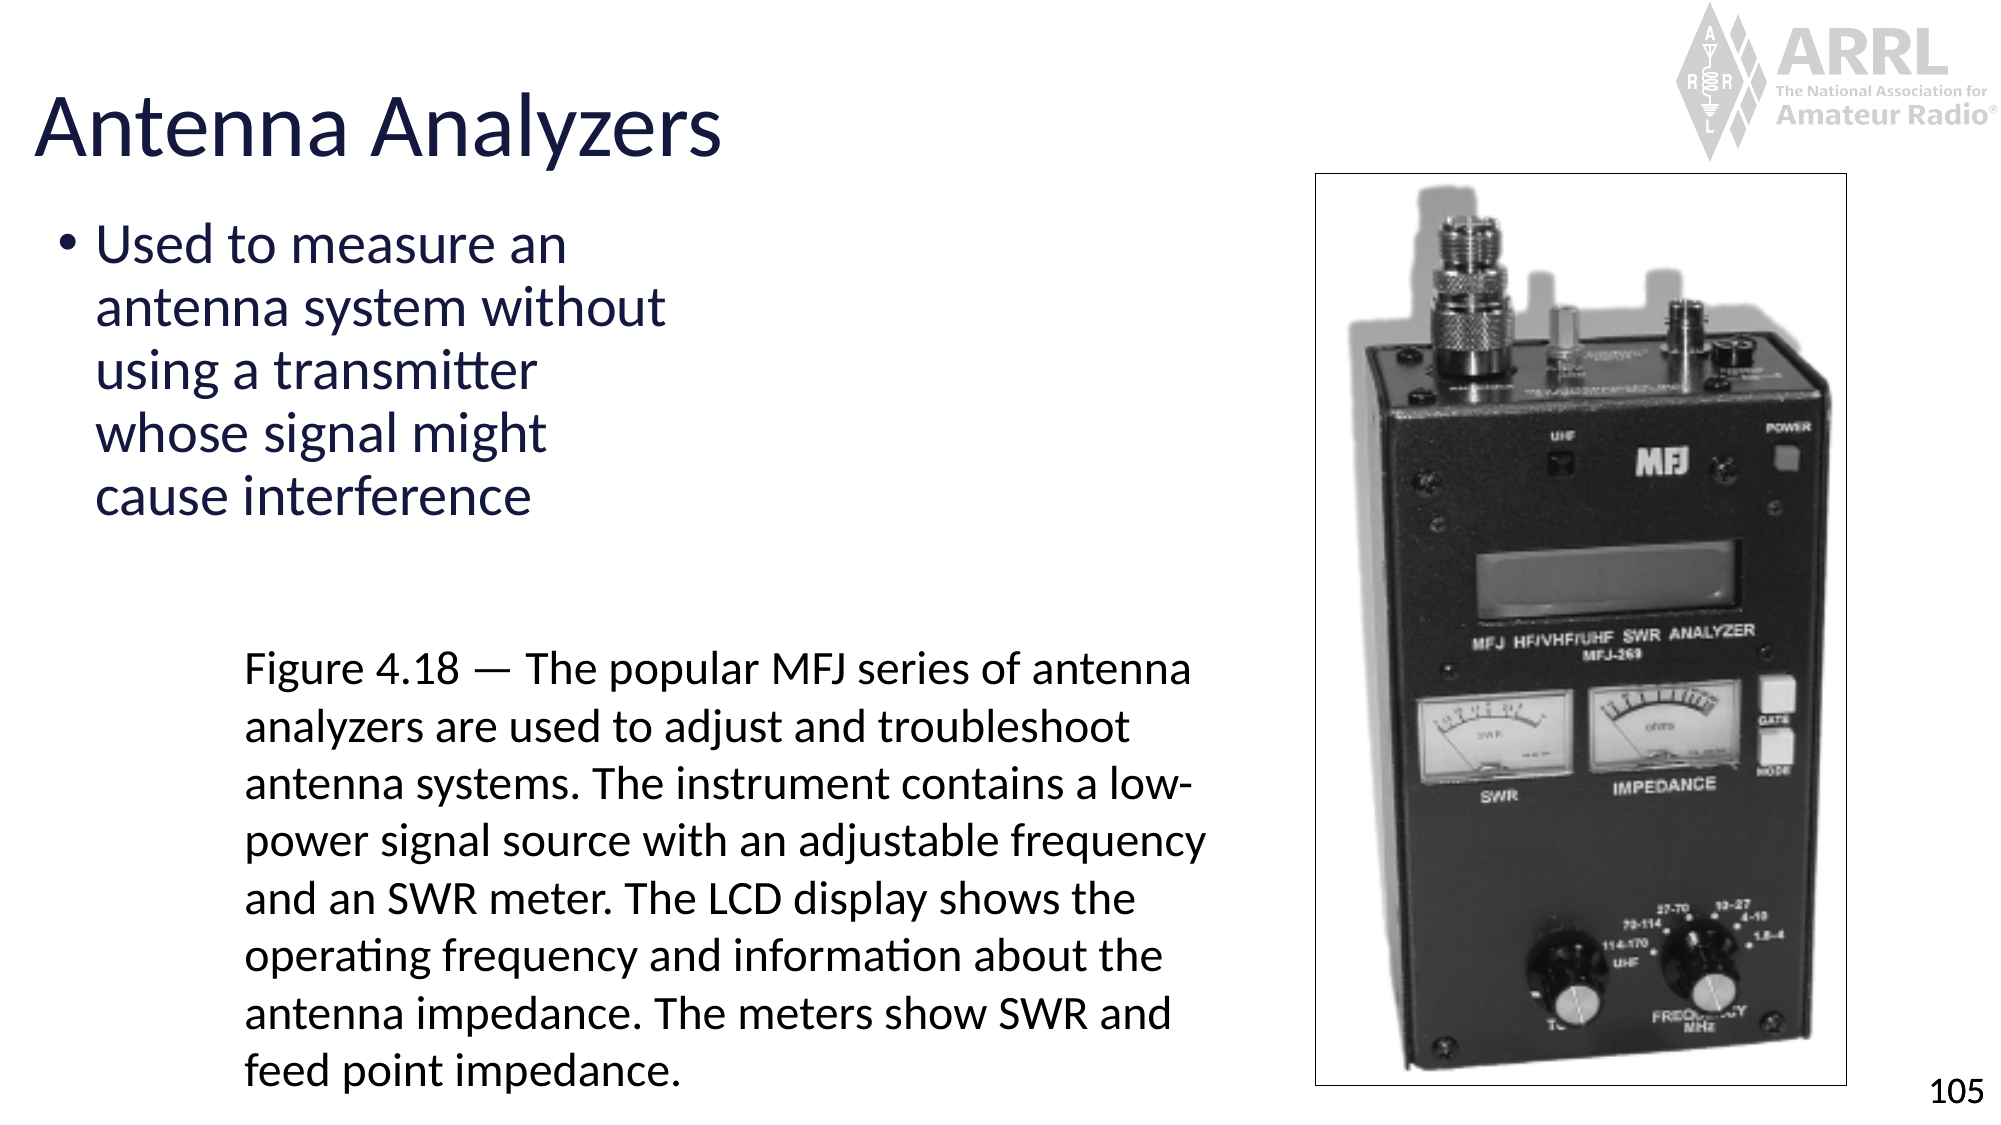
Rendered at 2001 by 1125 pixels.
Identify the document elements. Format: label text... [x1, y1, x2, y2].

picture [1674, 0, 2000, 164]
text_box Figure 4.18 — The popular MFJ series of antenna analyzers are used to adjust and troubleshoot antenna systems. The instrument contains a low-power signal source with an adjustable frequency and an SWR meter. The LCD display shows the operating frequency and information about the antenna impedance. The meters show SWR and feed point impedance. [229, 629, 1271, 1104]
list Used to measure an antenna system without using a transmitter whose signal might cause interference [42, 205, 685, 555]
title Antenna Analyzers [19, 17, 1745, 236]
picture [1315, 173, 1847, 1086]
